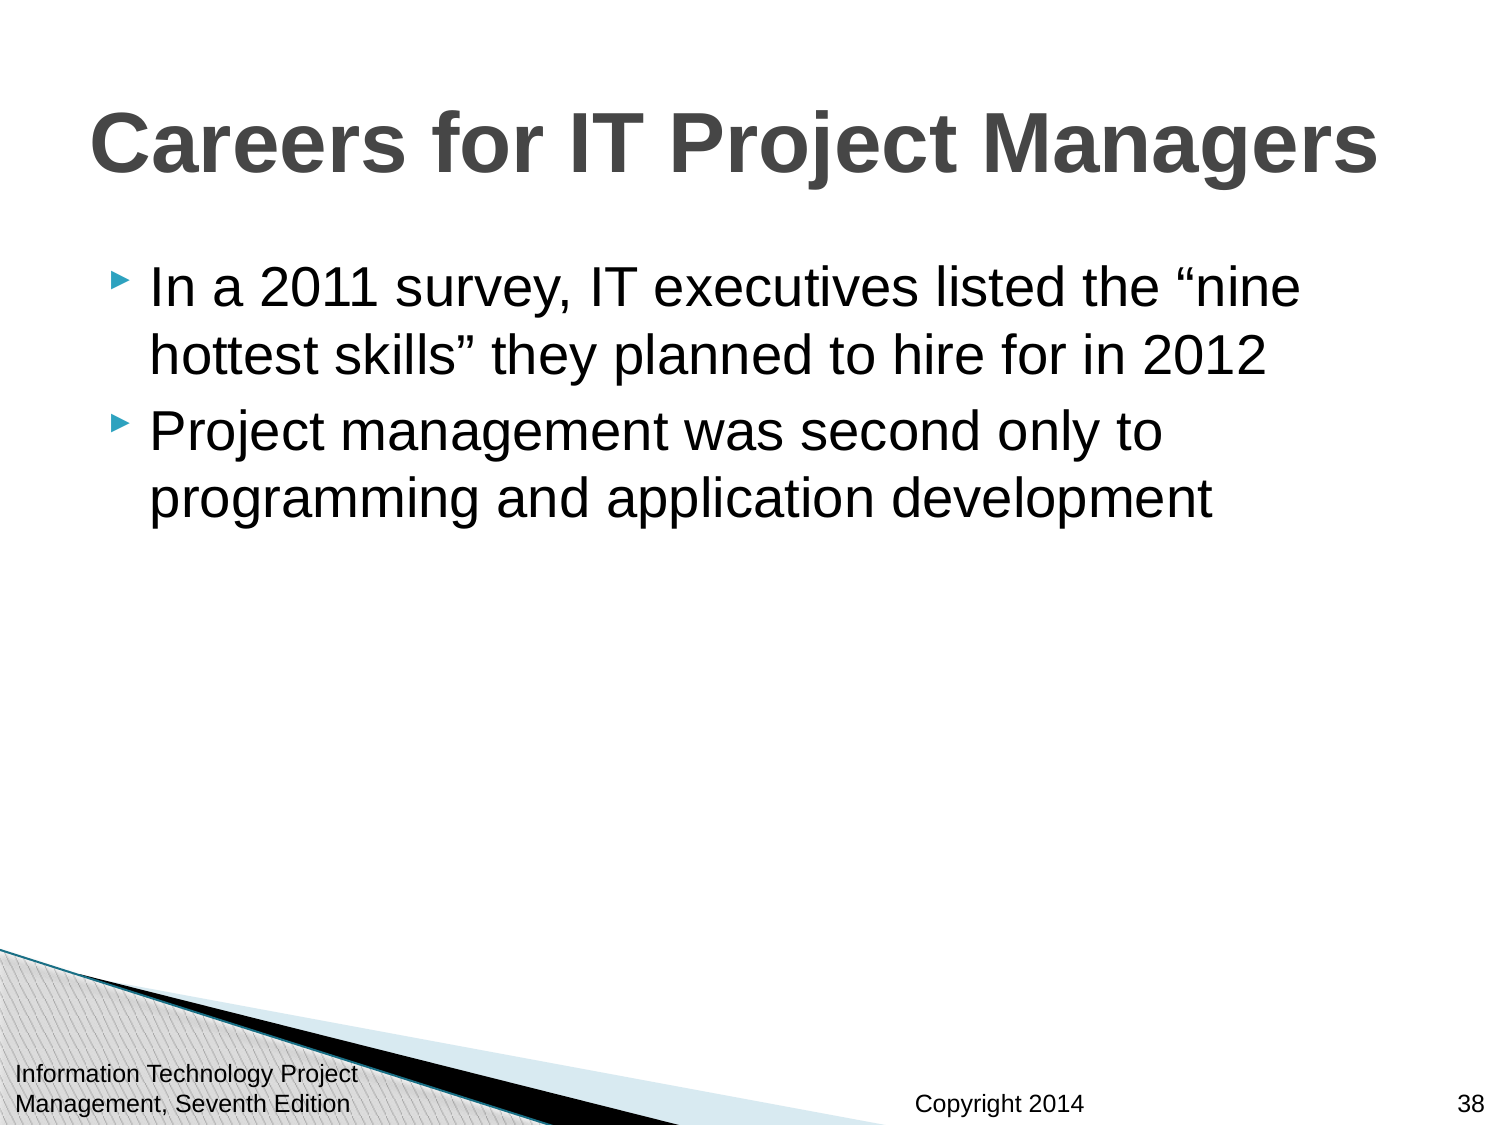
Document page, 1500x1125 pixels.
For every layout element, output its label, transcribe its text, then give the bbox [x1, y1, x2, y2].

title Careers for IT Project Managers [75, 45, 1425, 233]
list In a 2011 survey, IT executives listed the “nine hottest skills” they planned to hire for in 2012 Project management was second only to programming and application development [74, 242, 1426, 986]
footer Information Technology Project Management, Seventh Edition [0, 1065, 425, 1125]
slide_number 38 [1408, 1065, 1500, 1125]
